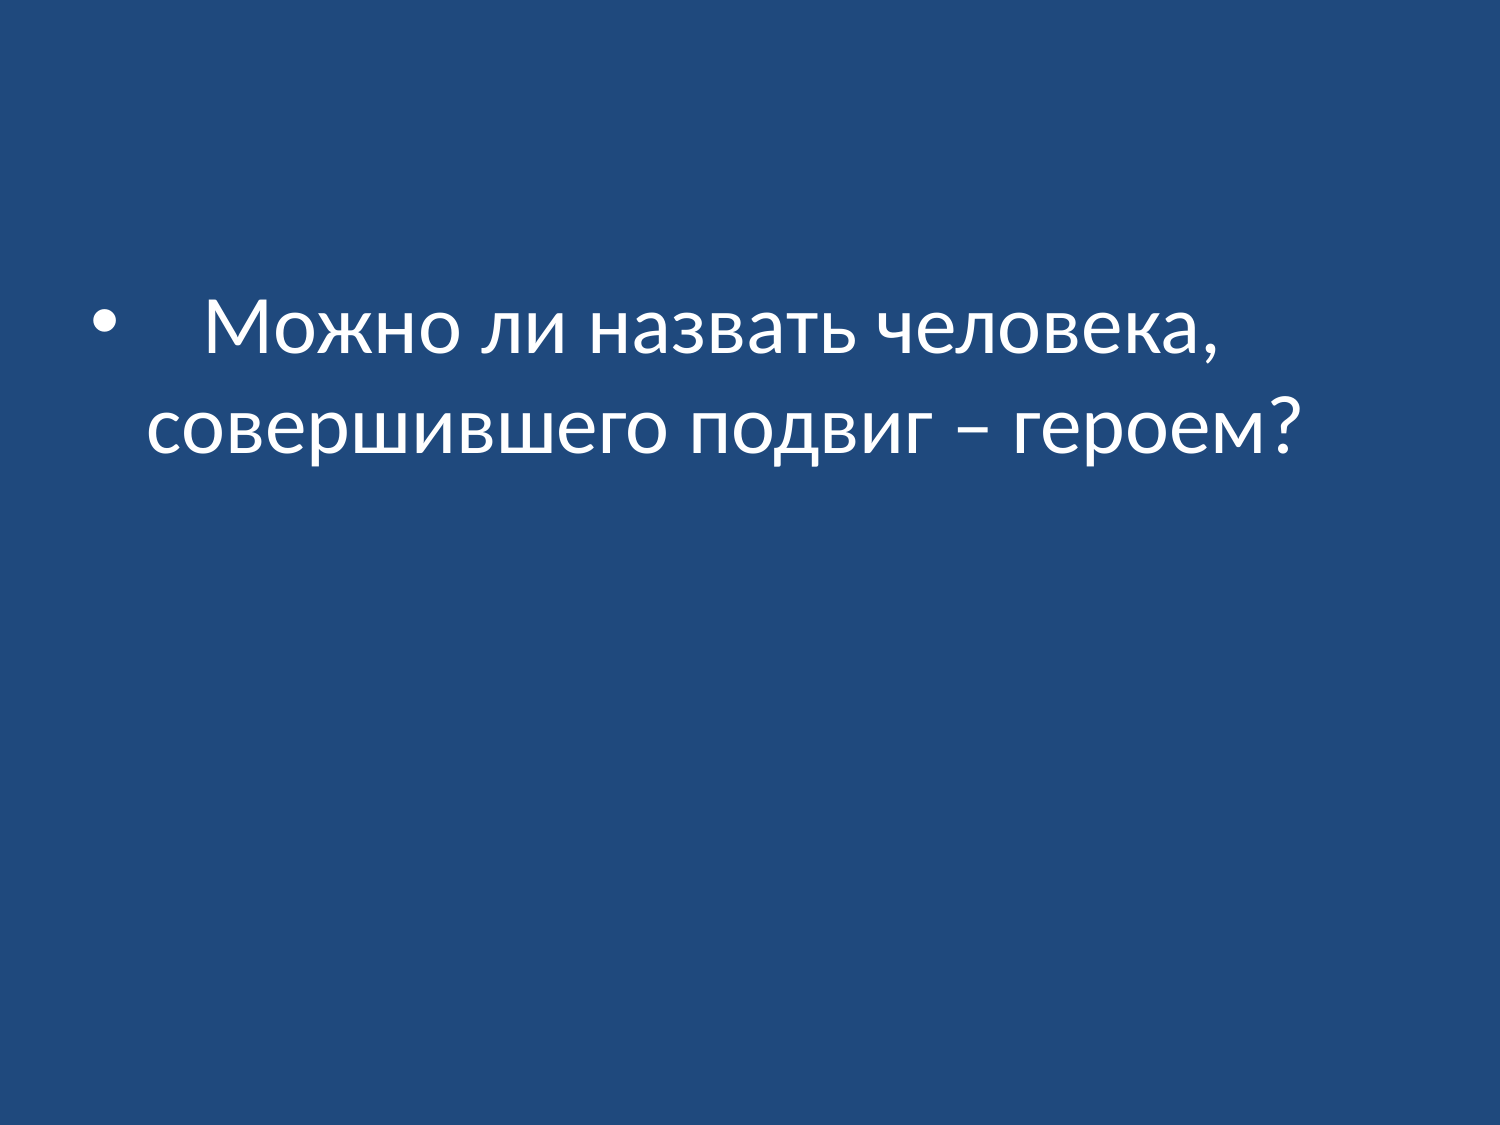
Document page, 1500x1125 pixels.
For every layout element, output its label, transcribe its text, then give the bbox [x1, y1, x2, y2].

list Можно ли назвать человека, совершившего подвиг – героем? [75, 262, 1425, 1005]
